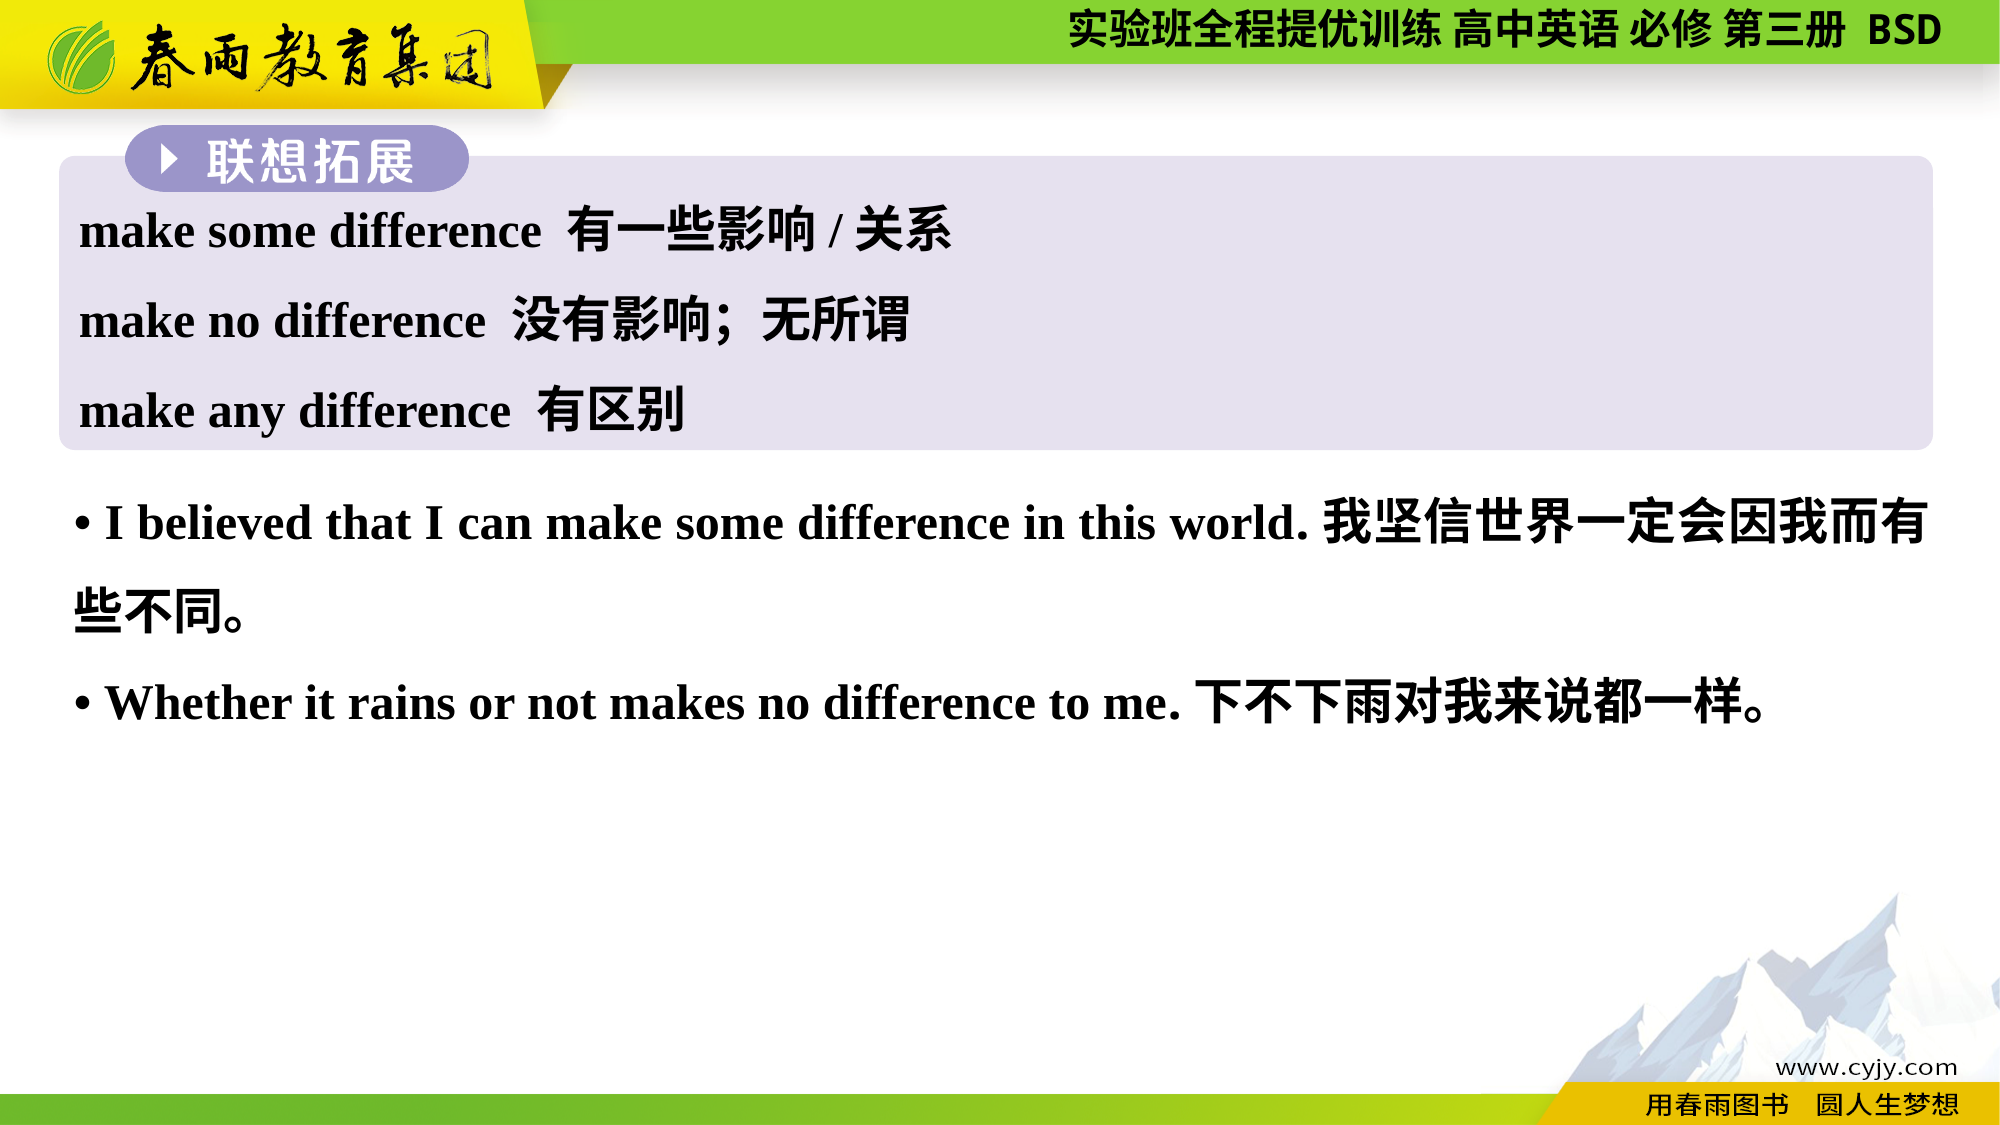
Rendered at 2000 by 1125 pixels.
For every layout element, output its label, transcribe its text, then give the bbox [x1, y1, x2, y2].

text_box • I believed that I can make some difference in this world.我坚信世界一定会因我而有些不同。 • Whether it rains or not makes no difference to me.下不下雨对我来说都一样。 [59, 451, 1945, 737]
picture [0, 0, 2000, 1125]
text_box make some difference 有一些影响/关系 make no difference 没有影响；无所谓 make any difference 有区别 [59, 155, 1934, 451]
